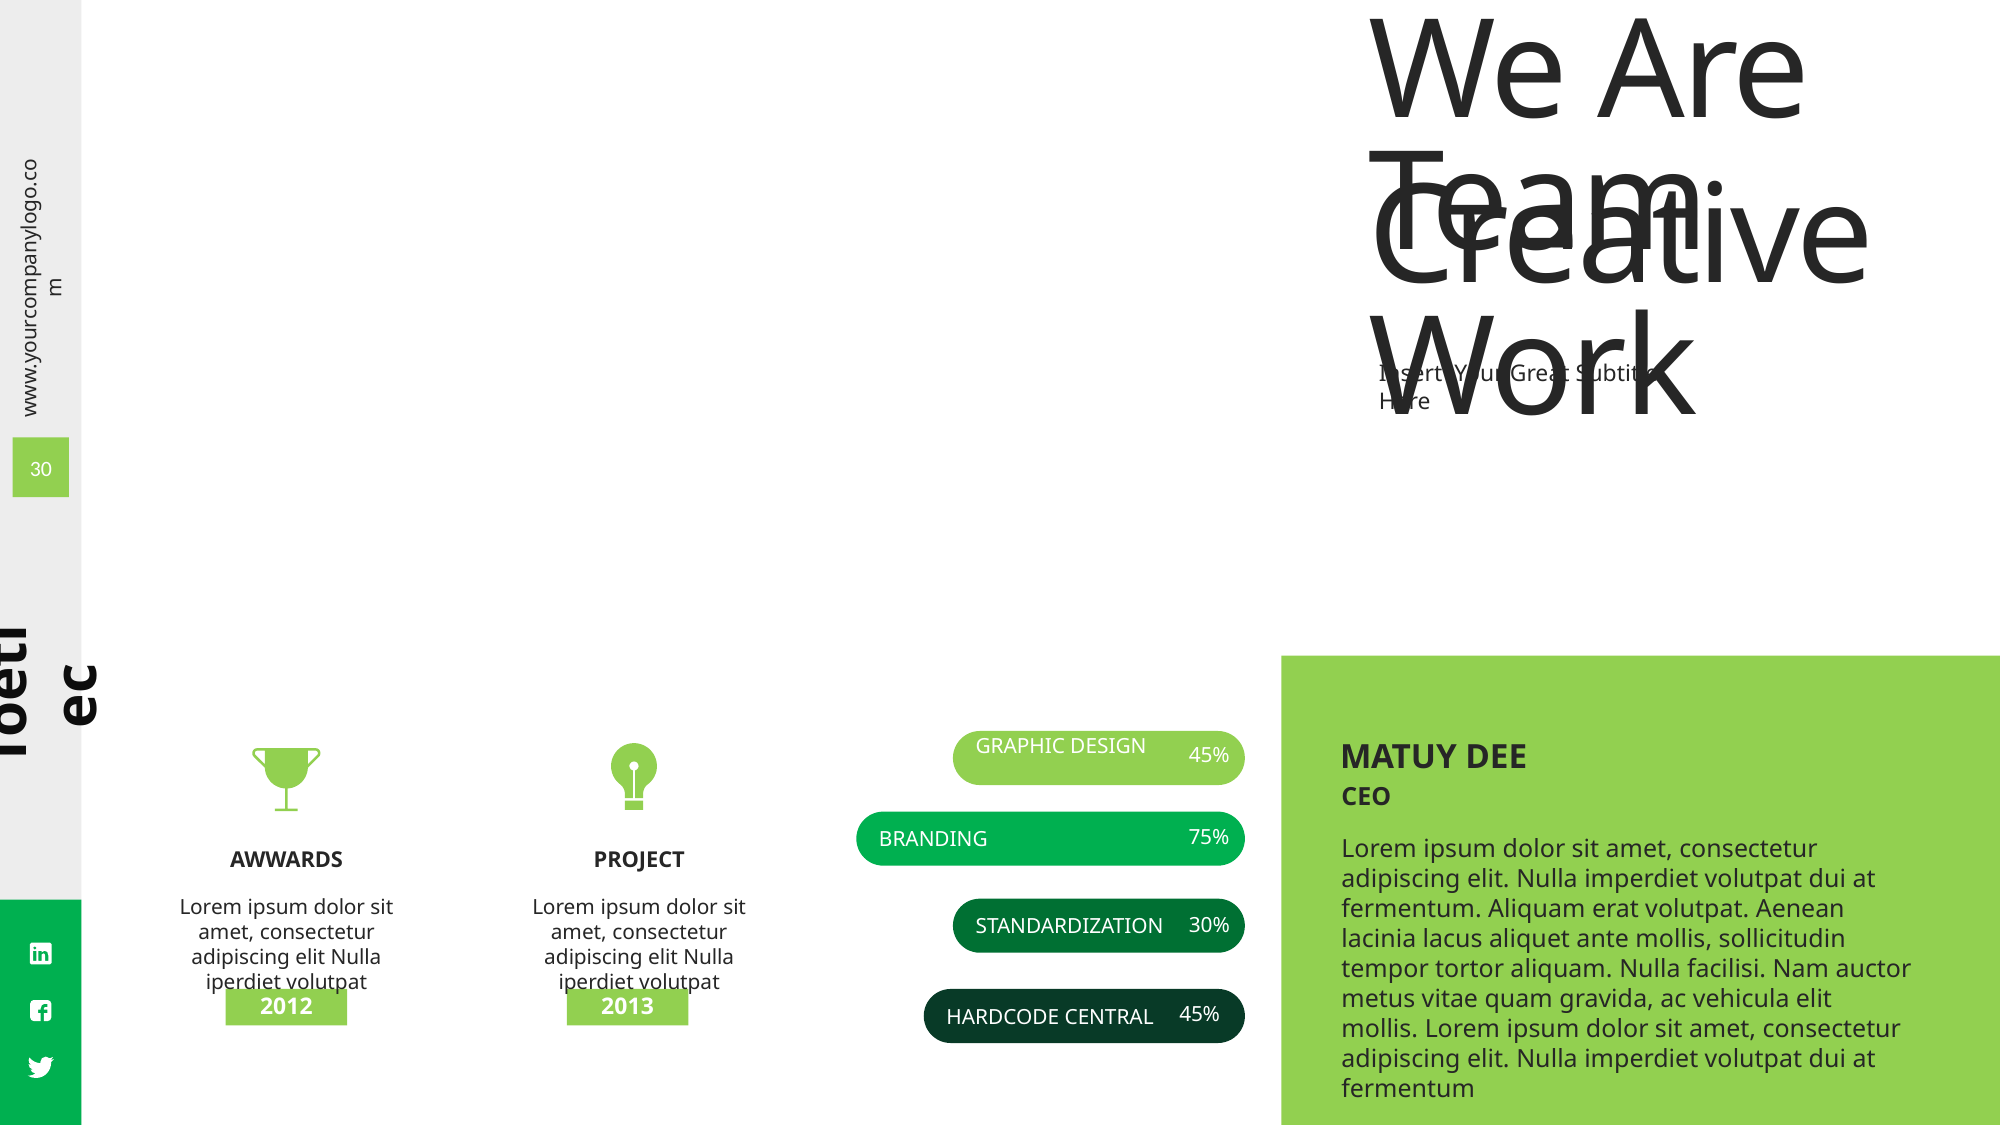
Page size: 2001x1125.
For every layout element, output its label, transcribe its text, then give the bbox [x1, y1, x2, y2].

text_box AWWARDS [189, 838, 384, 880]
text_box Lorem ipsum dolor sit amet, consectetur adipiscing elit. Nulla imperdiet volutpat dui at fermentum. Aliquam erat volutpat. Aenean lacinia lacus aliquet ante mollis, sollicitudin tempor tortor aliquam. Nulla facilisi. Nam auctor metus vitae quam gravida, ac vehicula elit mollis. Lorem ipsum dolor sit amet, consectetur adipiscing elit. Nulla imperdiet volutpat dui at fermentum [1326, 825, 1928, 1110]
slide_number 30 [12, 437, 69, 498]
text_box [1280, 655, 2000, 1125]
text_box Lorem ipsum dolor sit amet, consectetur adipiscing elit Nulla iperdiet volutpat [494, 886, 785, 1001]
text_box Team Work [1444, 200, 1928, 355]
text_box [611, 743, 657, 810]
text_box 2013 [566, 1001, 689, 1026]
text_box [856, 730, 1245, 1044]
text_box PROJECT [542, 838, 736, 880]
text_box Insert Your Great Subtitle Here [1444, 355, 1718, 422]
text_box CEO [1326, 772, 1536, 818]
text_box MATUY DEE [1325, 721, 1610, 789]
picture [77, 0, 1444, 656]
text_box We Are Creative [1444, 67, 1928, 200]
text_box [252, 748, 321, 812]
text_box Lorem ipsum dolor sit amet, consectetur adipiscing elit Nulla iperdiet volutpat [141, 886, 432, 1001]
text_box 2012 [225, 1001, 348, 1026]
